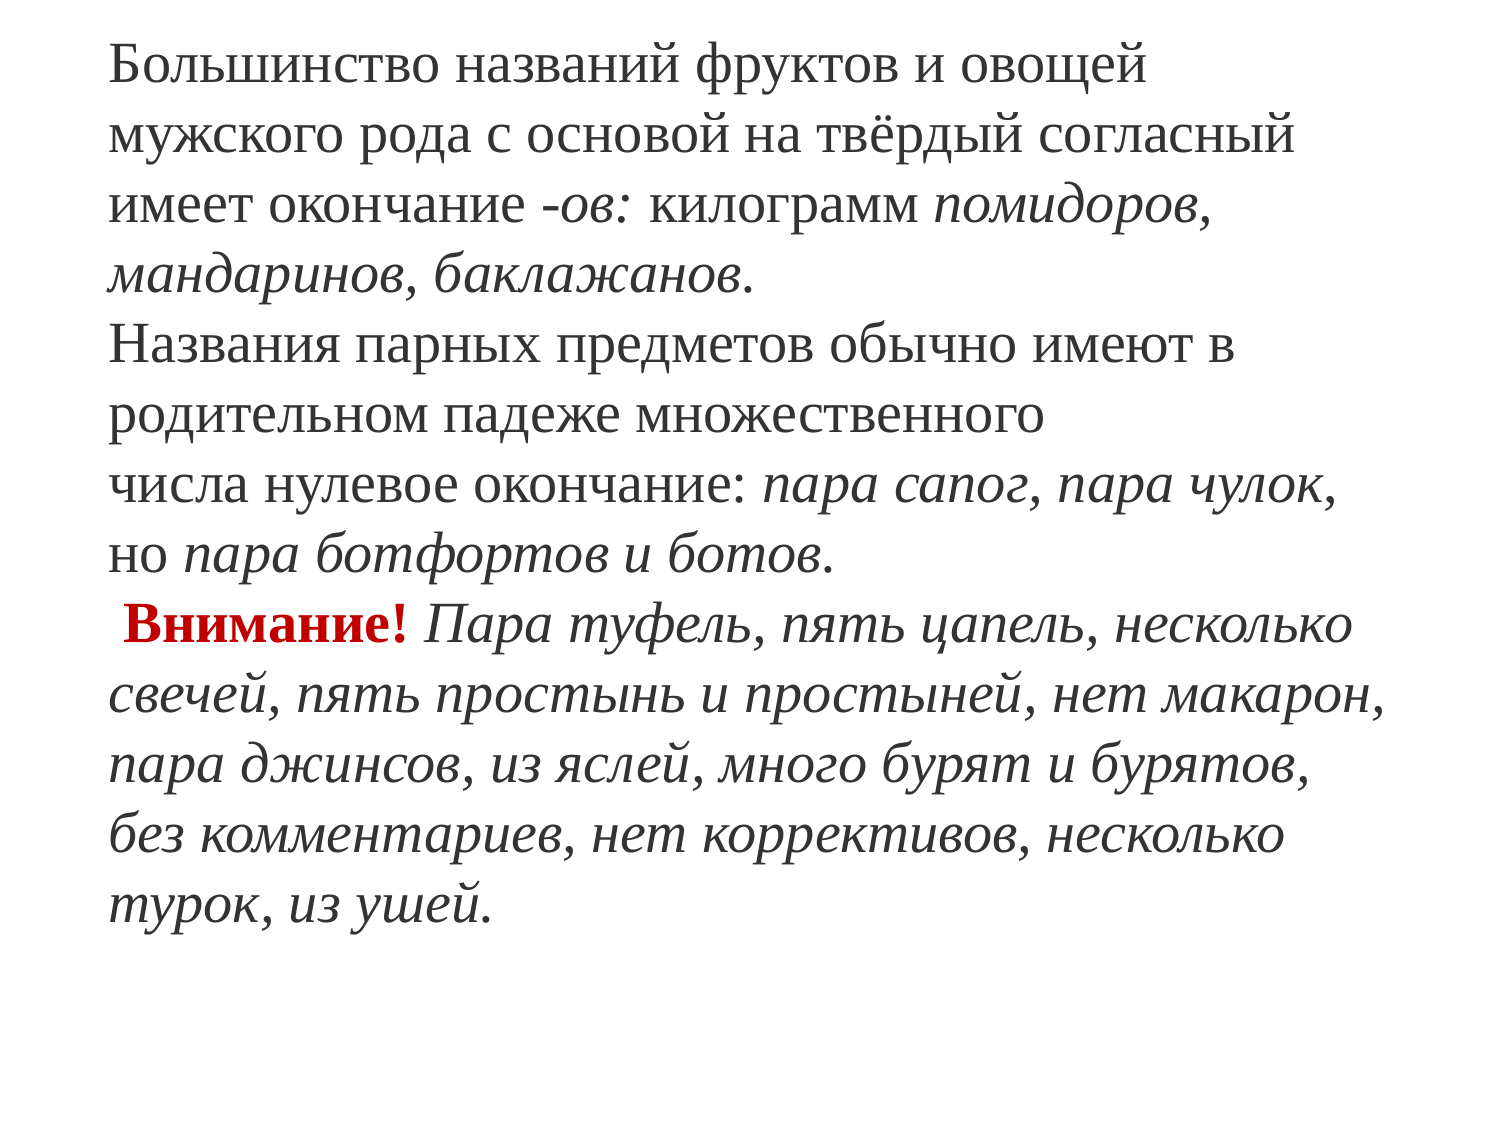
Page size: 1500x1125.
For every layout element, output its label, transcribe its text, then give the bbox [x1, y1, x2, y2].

text_box Большинство названий фруктов и овощей мужского рода с основой на твёрдый согласный имеет окончание -ов: килограмм помидоров, мандаринов, баклажанов. Названия парных предметов обычно имеют в родительном падеже множественного числа нулевое окончание: пара сапог, пара чулок, но пара ботфортов и ботов. Внимание! Пара туфель, пять цапель, несколько свечей, пять простынь и простыней, нет макарон, пара джинсов, из яслей, много бурят и бурятов, без комментариев, нет коррективов, несколько турок, из ушей. [94, 17, 1407, 942]
